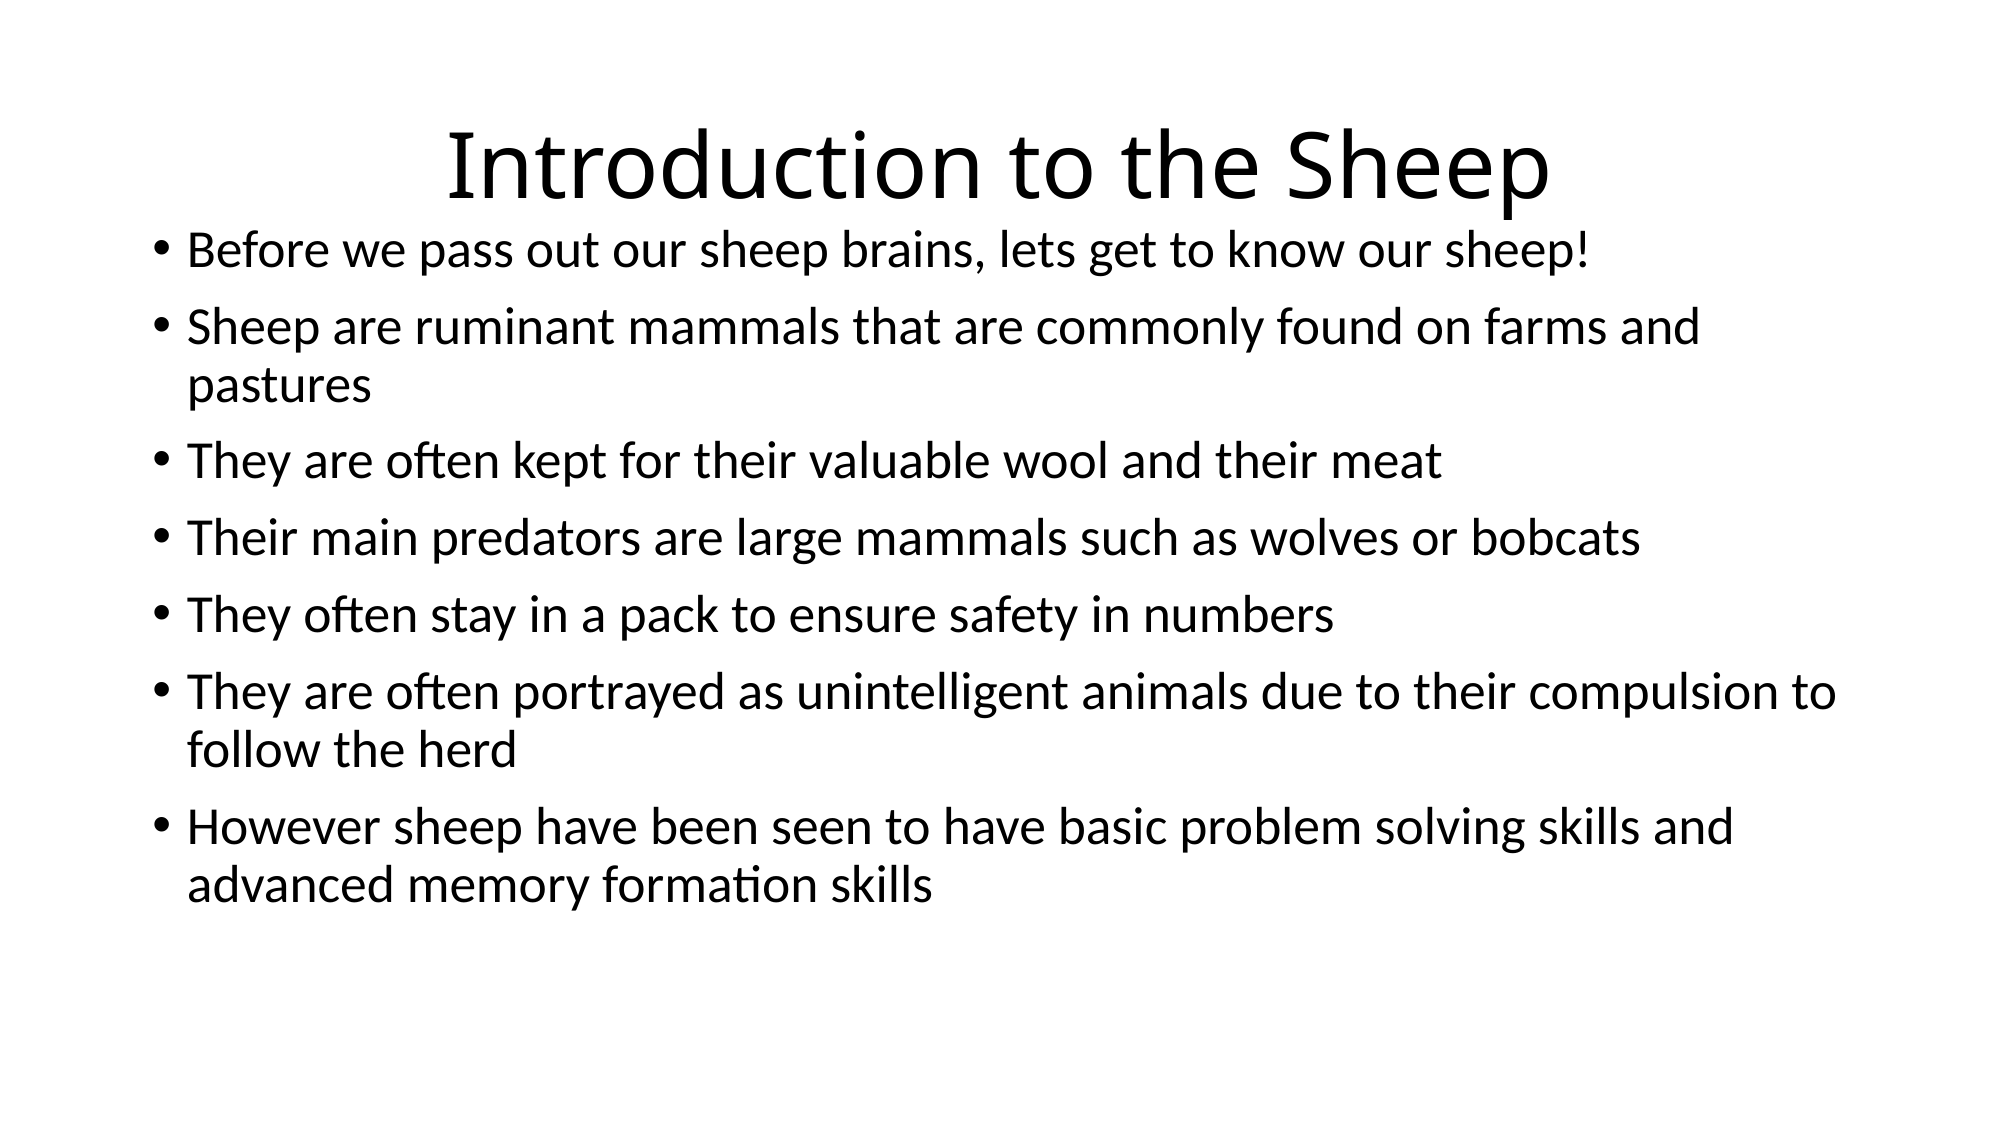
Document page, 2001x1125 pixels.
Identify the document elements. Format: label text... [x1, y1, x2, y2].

list Before we pass out our sheep brains, lets get to know our sheep! Sheep are ruminant mammals that are commonly found on farms and pastures They are often kept for their valuable wool and their meat Their main predators are large mammals such as wolves or bobcats They often stay in a pack to ensure safety in numbers They are often portrayed as unintelligent animals due to their compulsion to follow the herd However sheep have been seen to have basic problem solving skills and advanced memory formation skills [137, 213, 1863, 928]
title Introduction to the Sheep [137, 59, 1863, 213]
